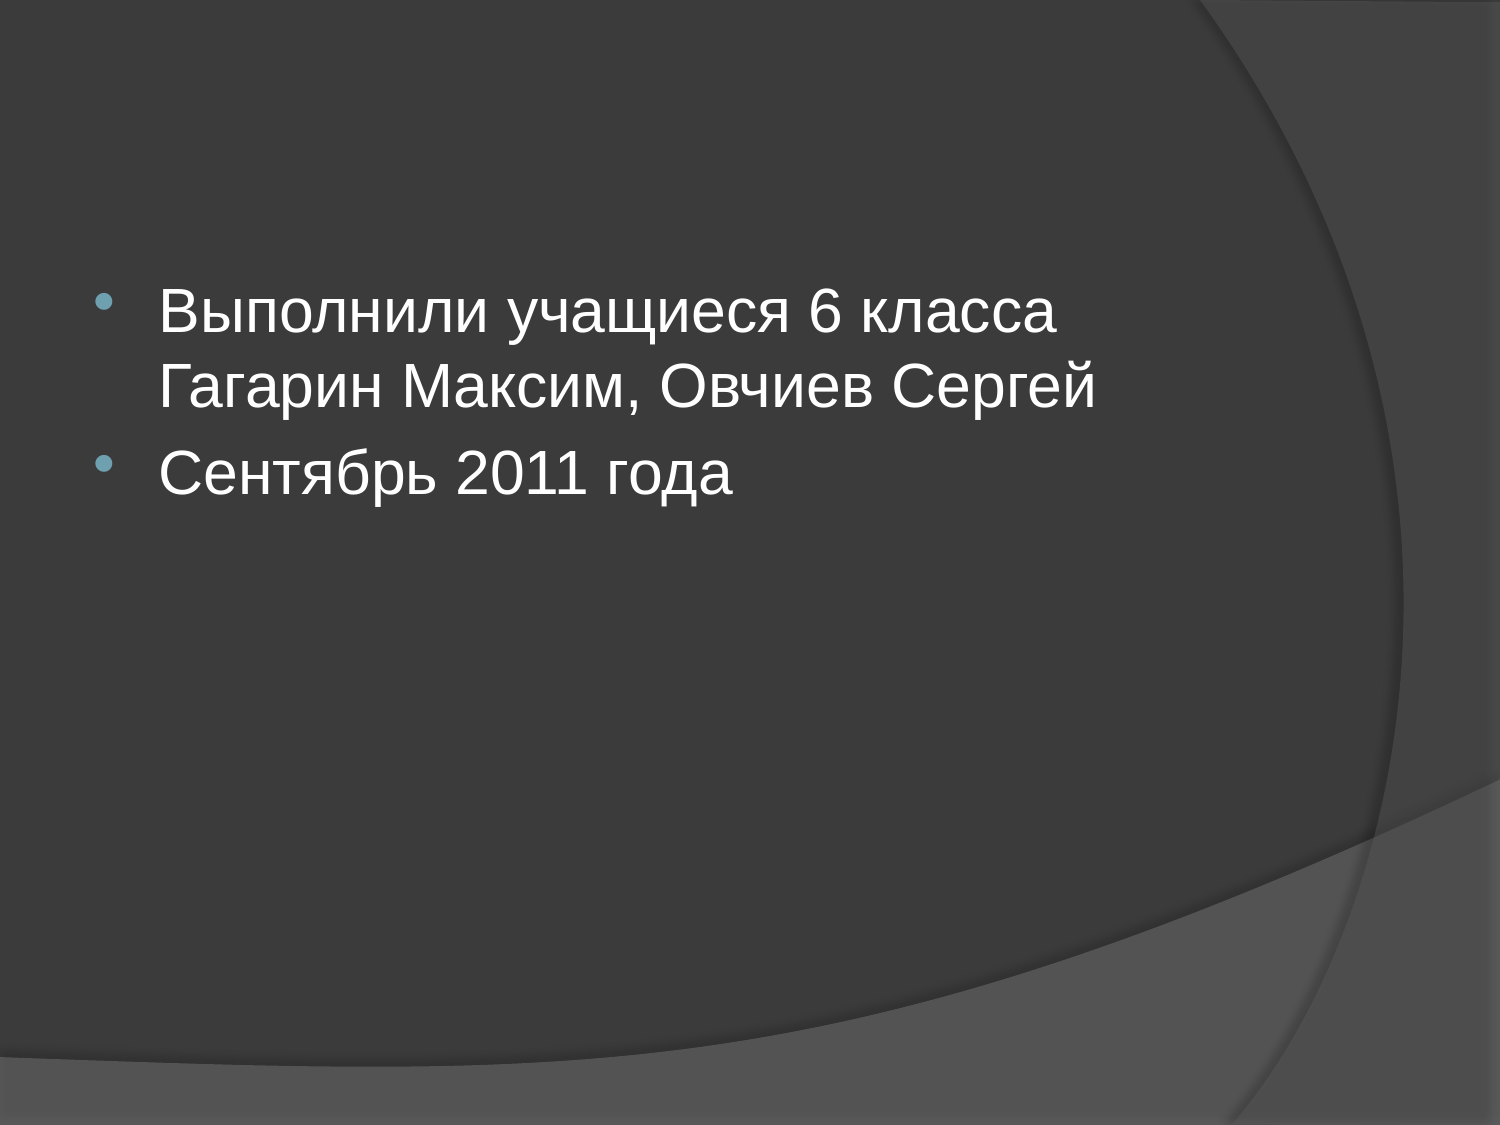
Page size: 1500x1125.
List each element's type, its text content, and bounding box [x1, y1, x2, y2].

list Выполнили учащиеся 6 класса Гагарин Максим, Овчиев Сергей Сентябрь 2011 года [75, 262, 1300, 1005]
